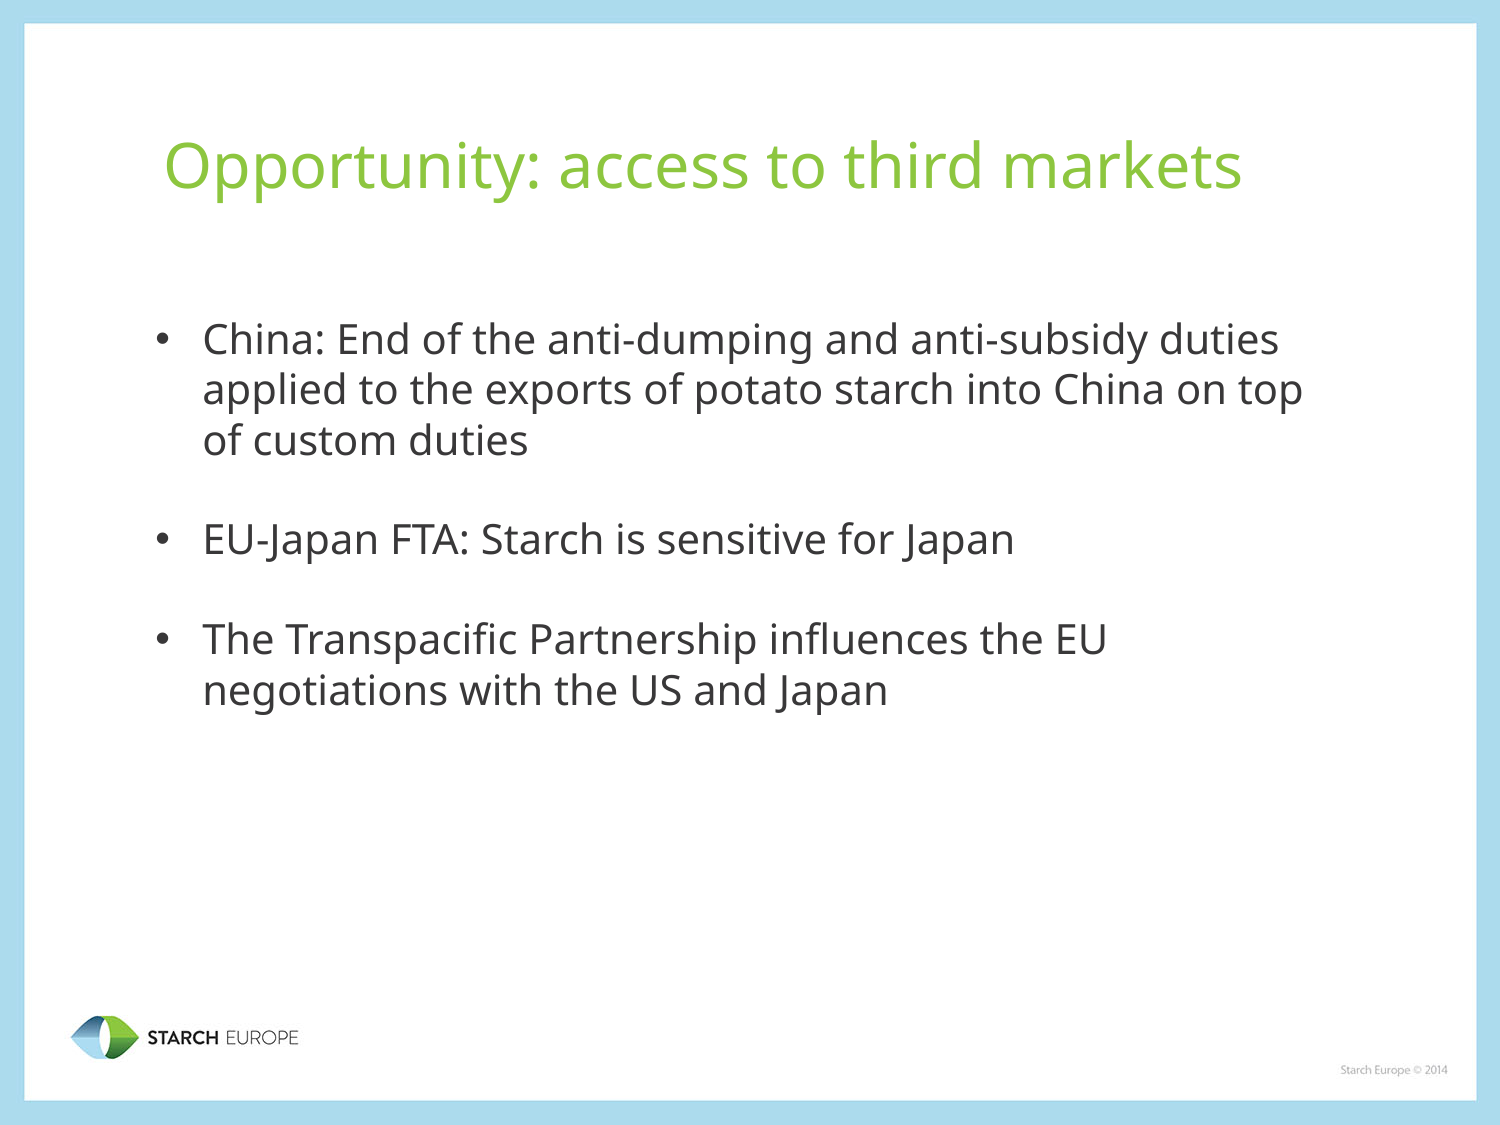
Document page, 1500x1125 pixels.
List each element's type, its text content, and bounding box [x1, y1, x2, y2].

picture [0, 0, 1500, 1125]
text_box China: End of the anti-dumping and anti-subsidy duties applied to the exports of potato starch into China on top of custom duties EU-Japan FTA: Starch is sensitive for Japan The Transpacific Partnership influences the EU negotiations with the US and Japan [140, 305, 1346, 771]
title Opportunity: access to third markets [148, 70, 1262, 259]
